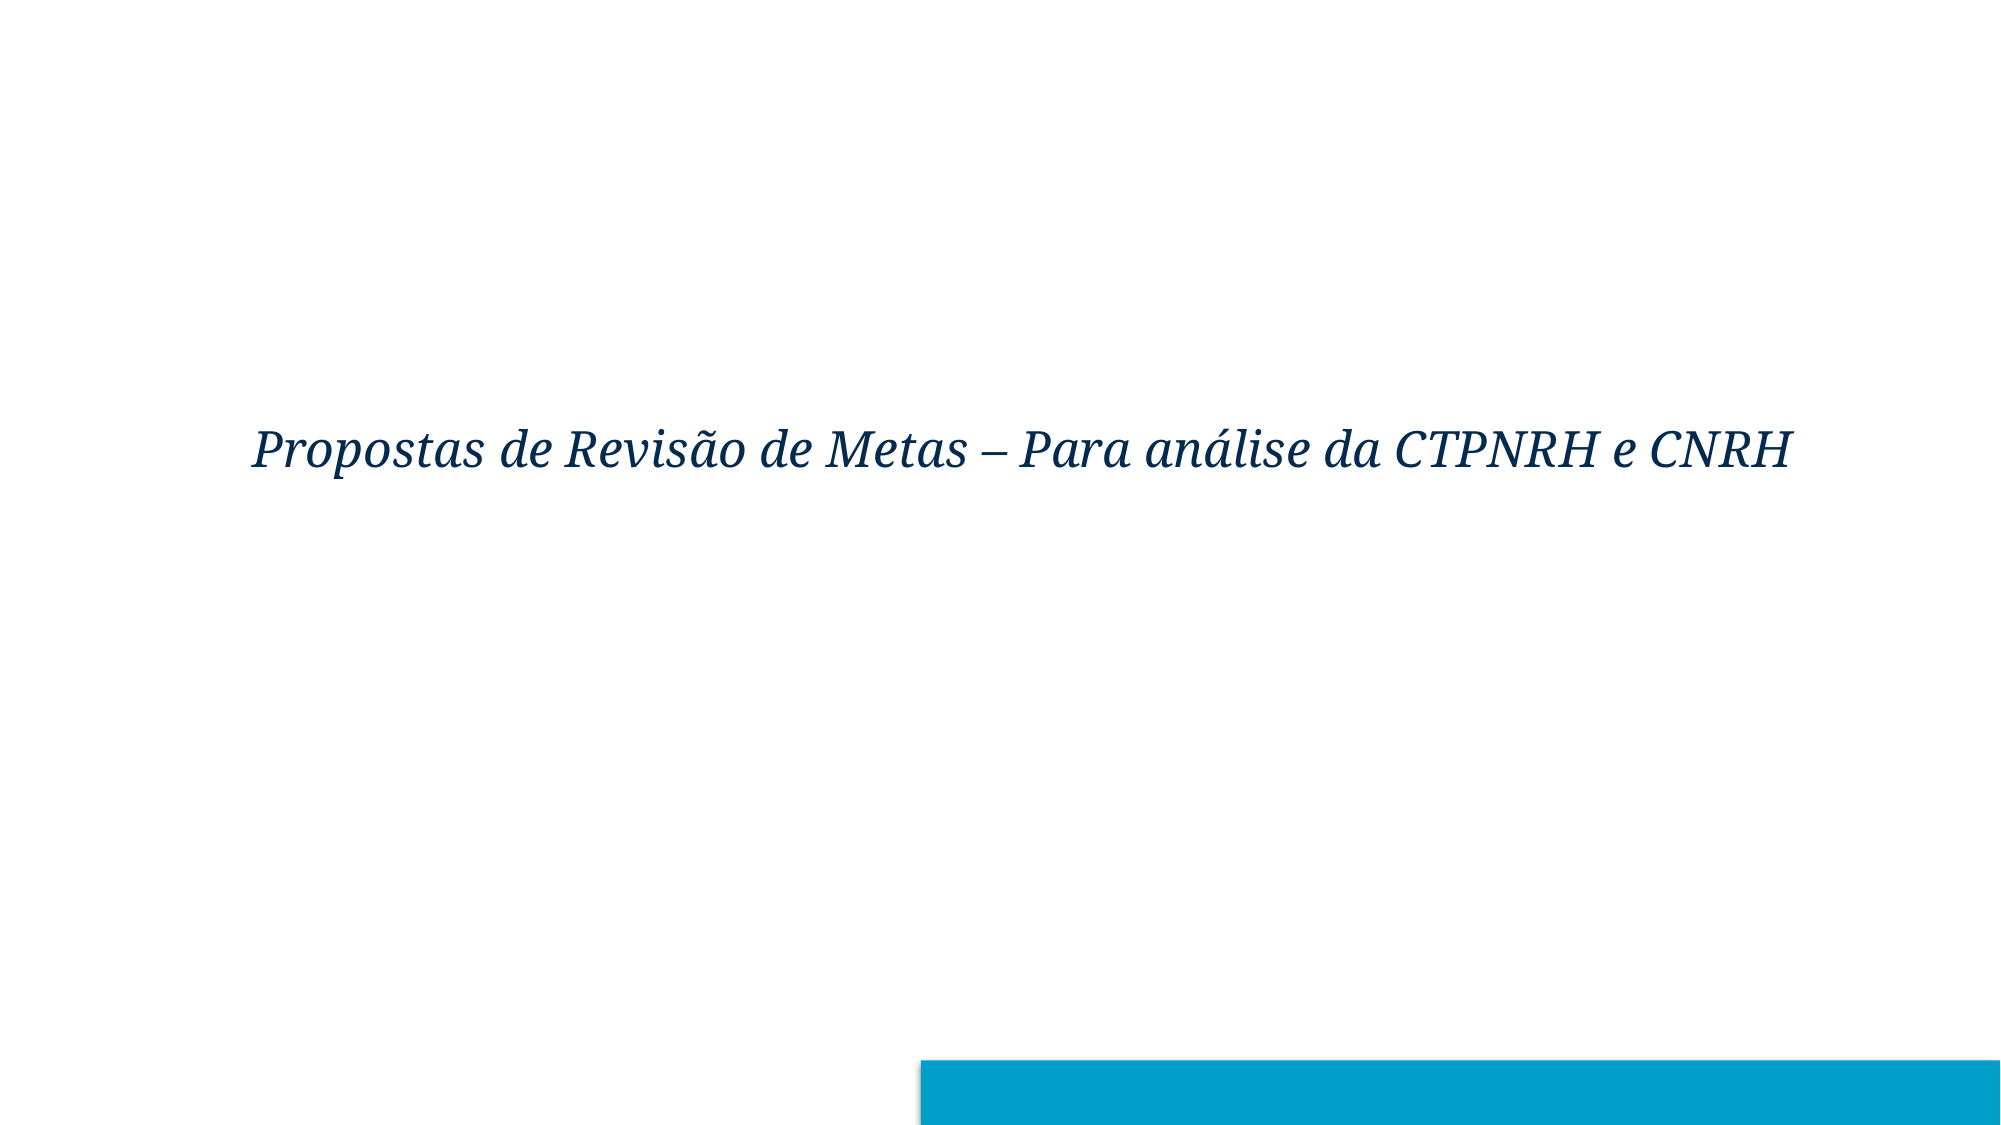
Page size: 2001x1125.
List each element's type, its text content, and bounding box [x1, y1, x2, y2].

text_box Propostas de Revisão de Metas – Para análise da CTPNRH e CNRH [45, 386, 2000, 486]
